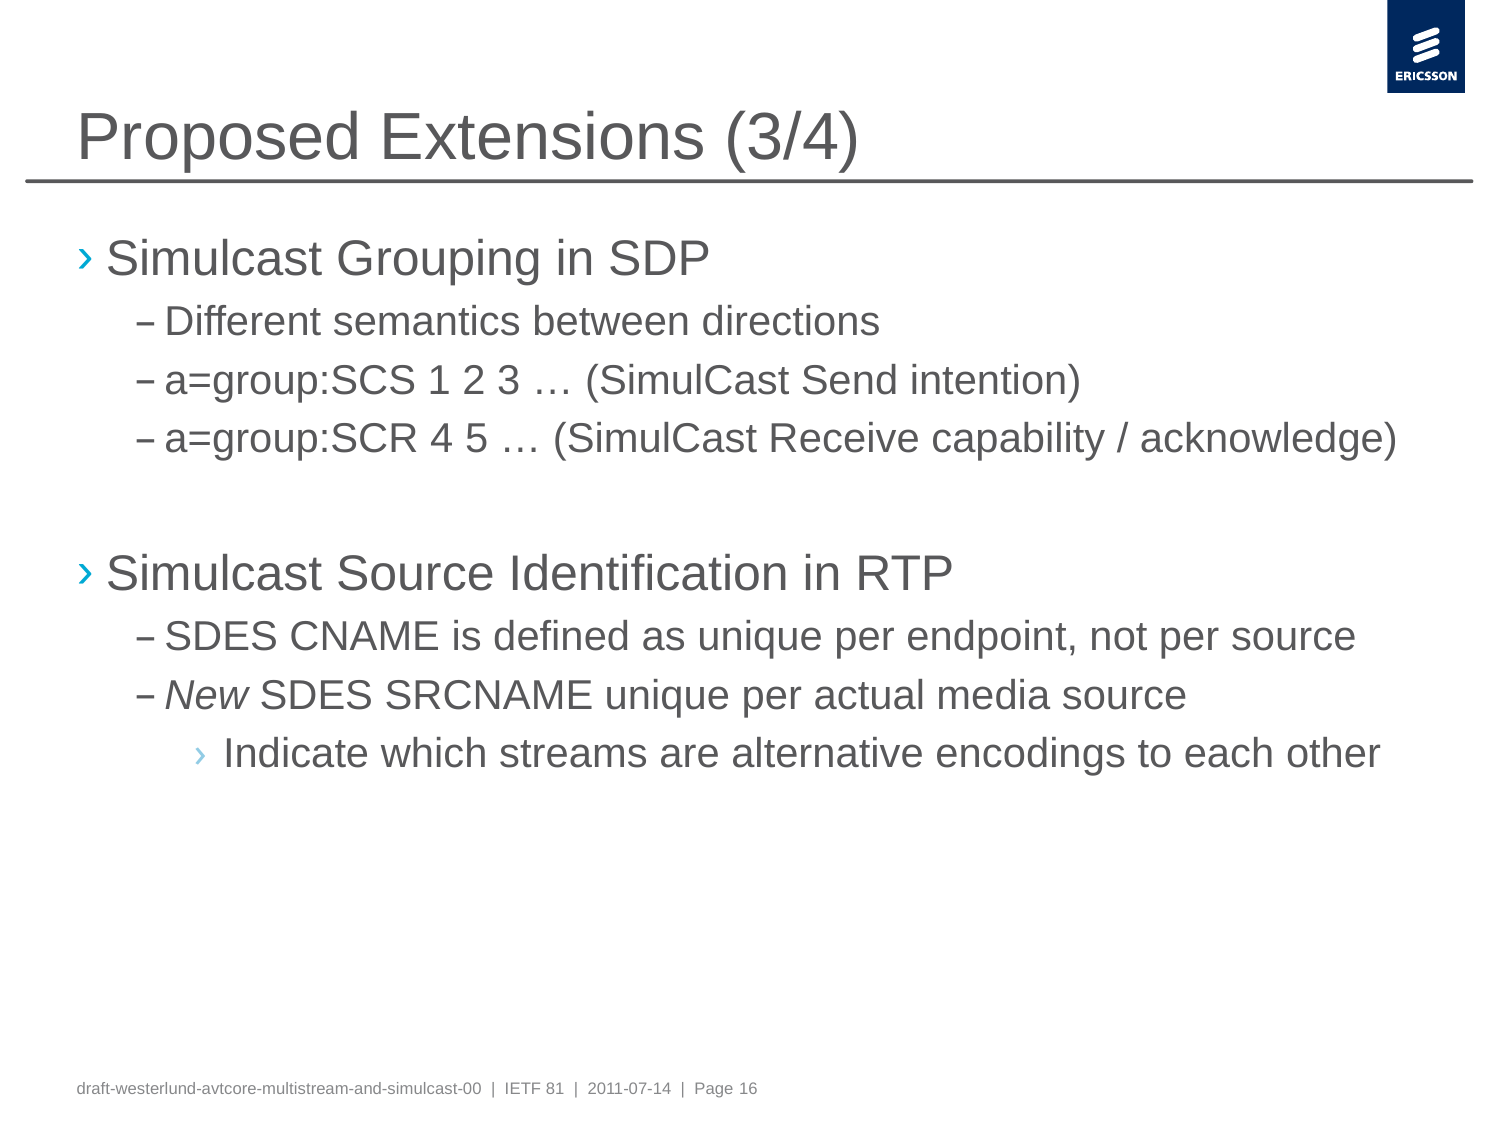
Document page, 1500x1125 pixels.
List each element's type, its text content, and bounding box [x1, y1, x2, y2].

title Proposed Extensions (3/4) [64, 91, 1349, 173]
list Simulcast Grouping in SDP Different semantics between directions a=group:SCS 1 2 3 … (SimulCast Send intention) a=group:SCR 4 5 … (SimulCast Receive capability / acknowledge) Simulcast Source Identification in RTP SDES CNAME is defined as unique per endpoint, not per source New SDES SRCNAME unique per actual media source Indicate which streams are alternative encodings to each other [64, 225, 1436, 929]
